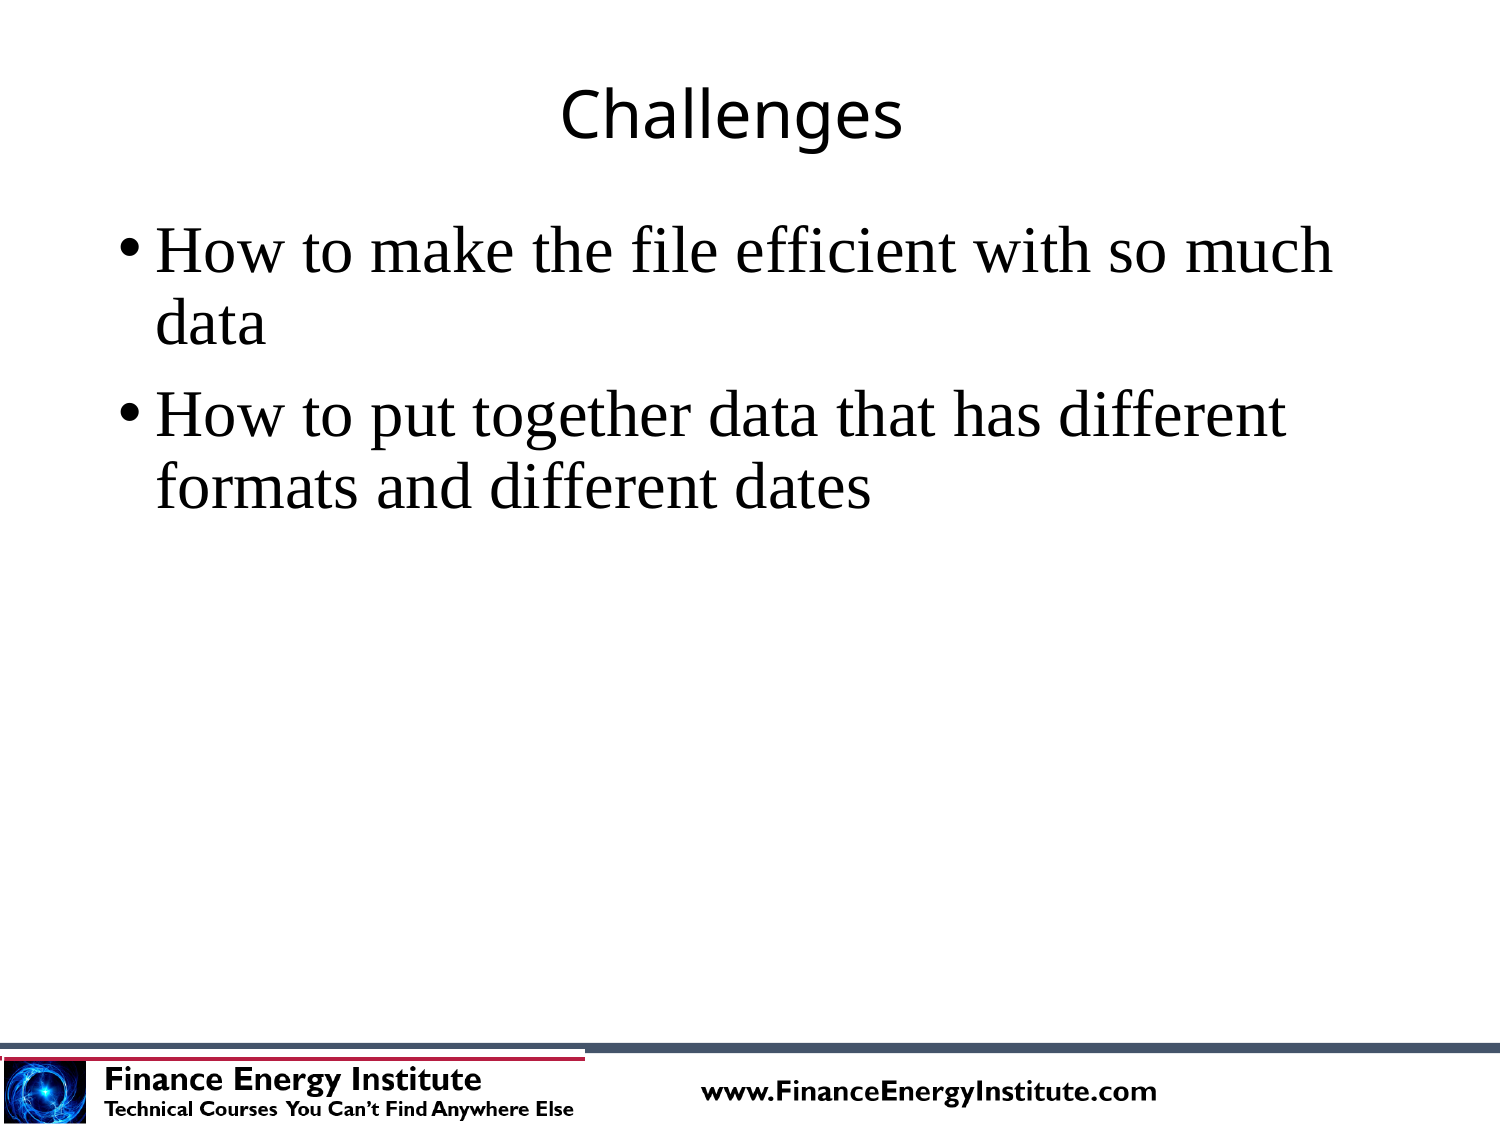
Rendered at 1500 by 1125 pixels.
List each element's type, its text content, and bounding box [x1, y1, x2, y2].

picture [0, 1049, 585, 1125]
title Challenges [103, 59, 1361, 174]
picture [696, 1074, 1166, 1112]
list How to make the file efficient with so much data How to put together data that has different formats and different dates [103, 207, 1400, 1014]
